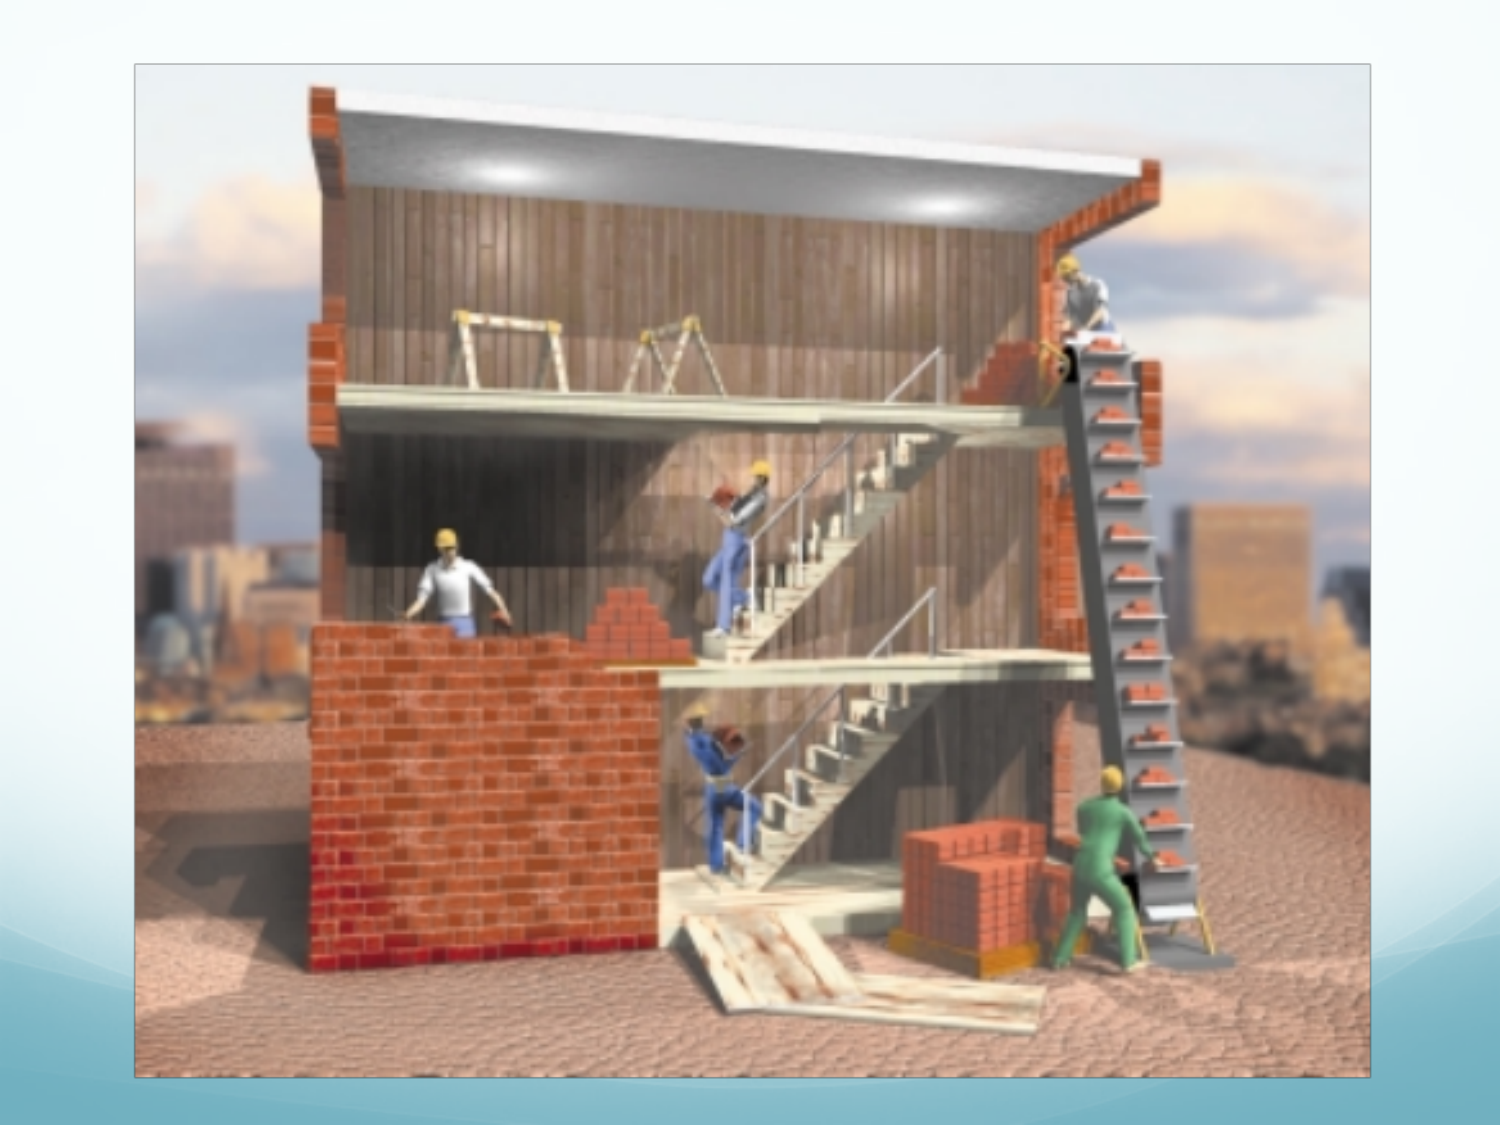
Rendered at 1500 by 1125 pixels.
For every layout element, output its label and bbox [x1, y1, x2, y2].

picture [120, 52, 1410, 1097]
